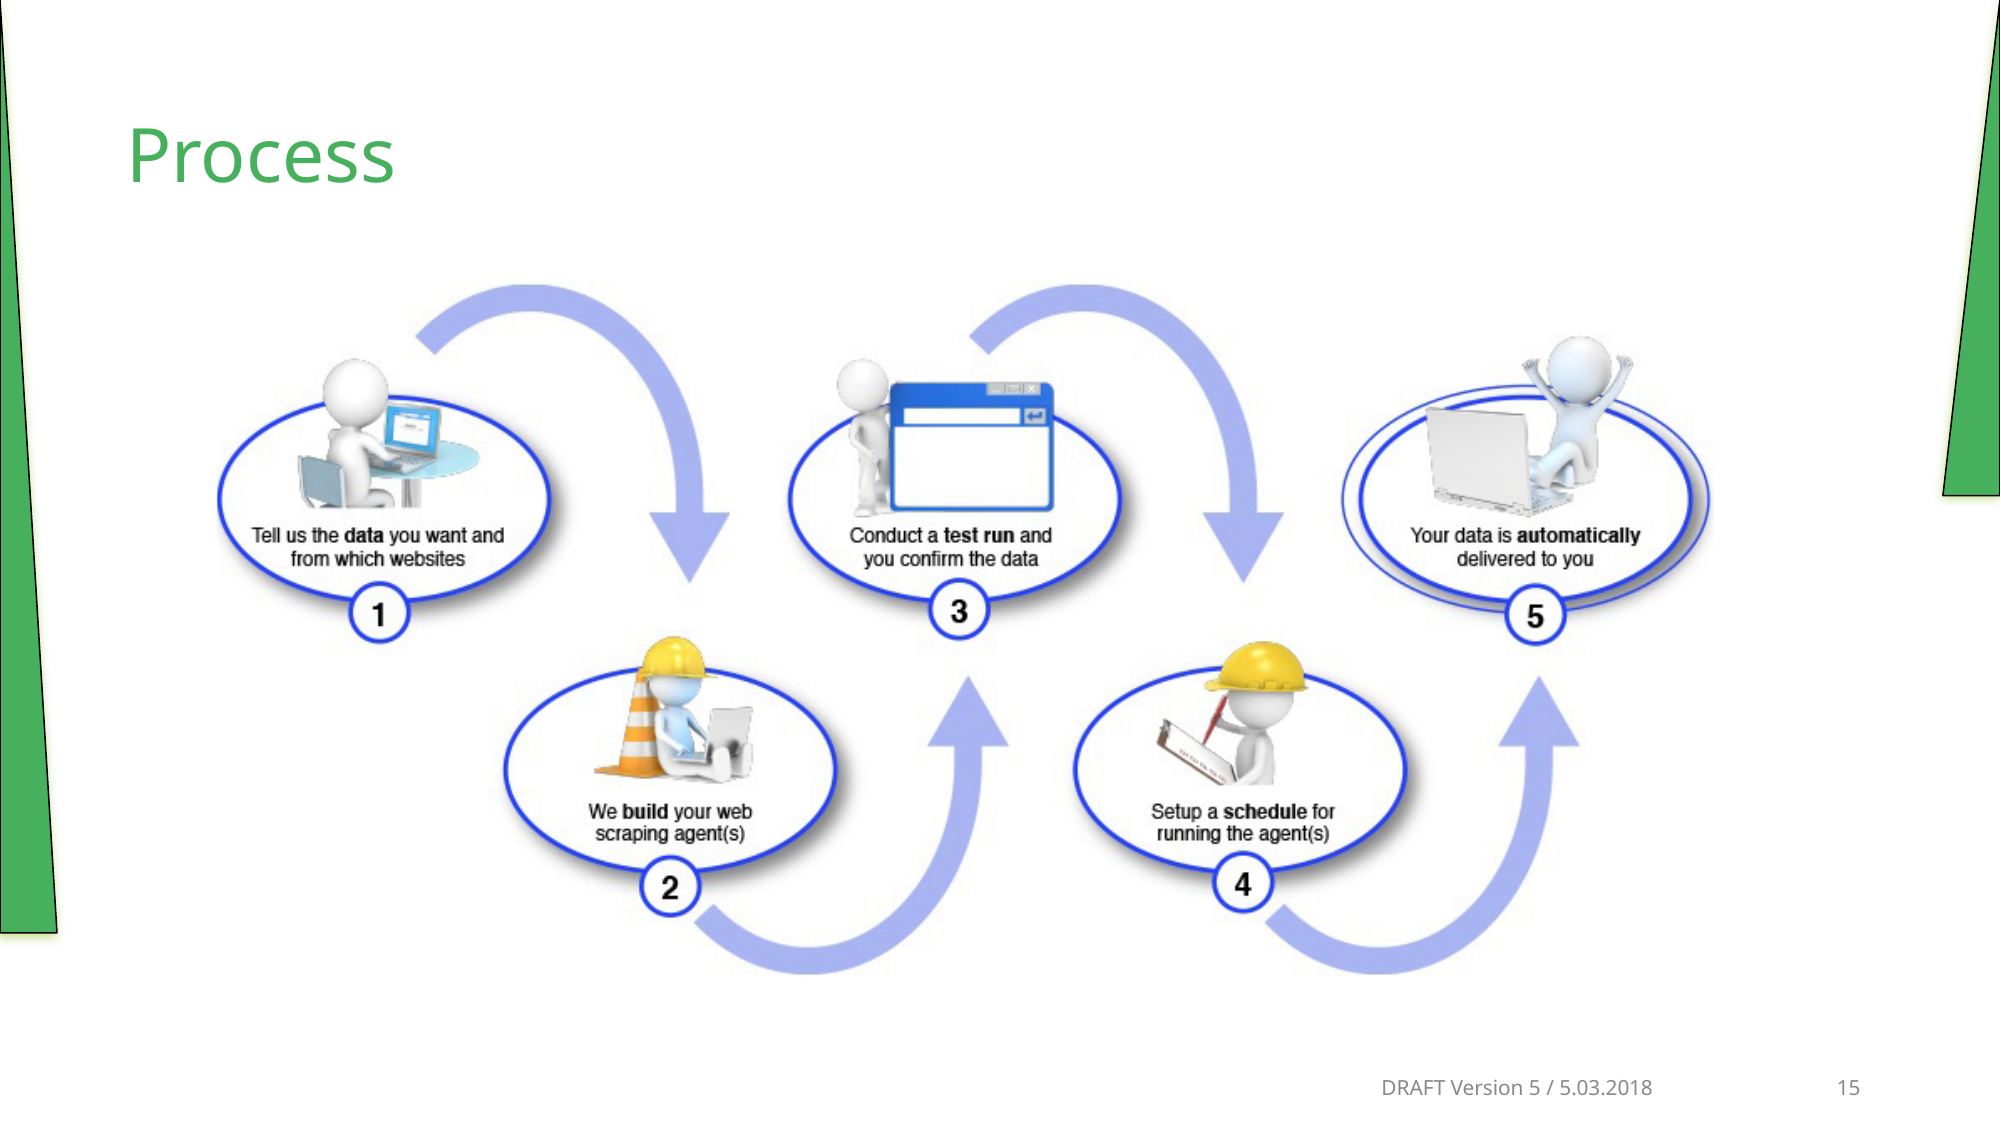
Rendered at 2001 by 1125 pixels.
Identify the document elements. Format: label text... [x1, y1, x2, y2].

text_box DRAFT Version 5 / 5.03.2018 15 [0, 1067, 2000, 1108]
text_box [0, 0, 57, 933]
picture [216, 267, 1715, 1004]
text_box [1942, 0, 2000, 496]
title Process [111, 99, 1522, 317]
